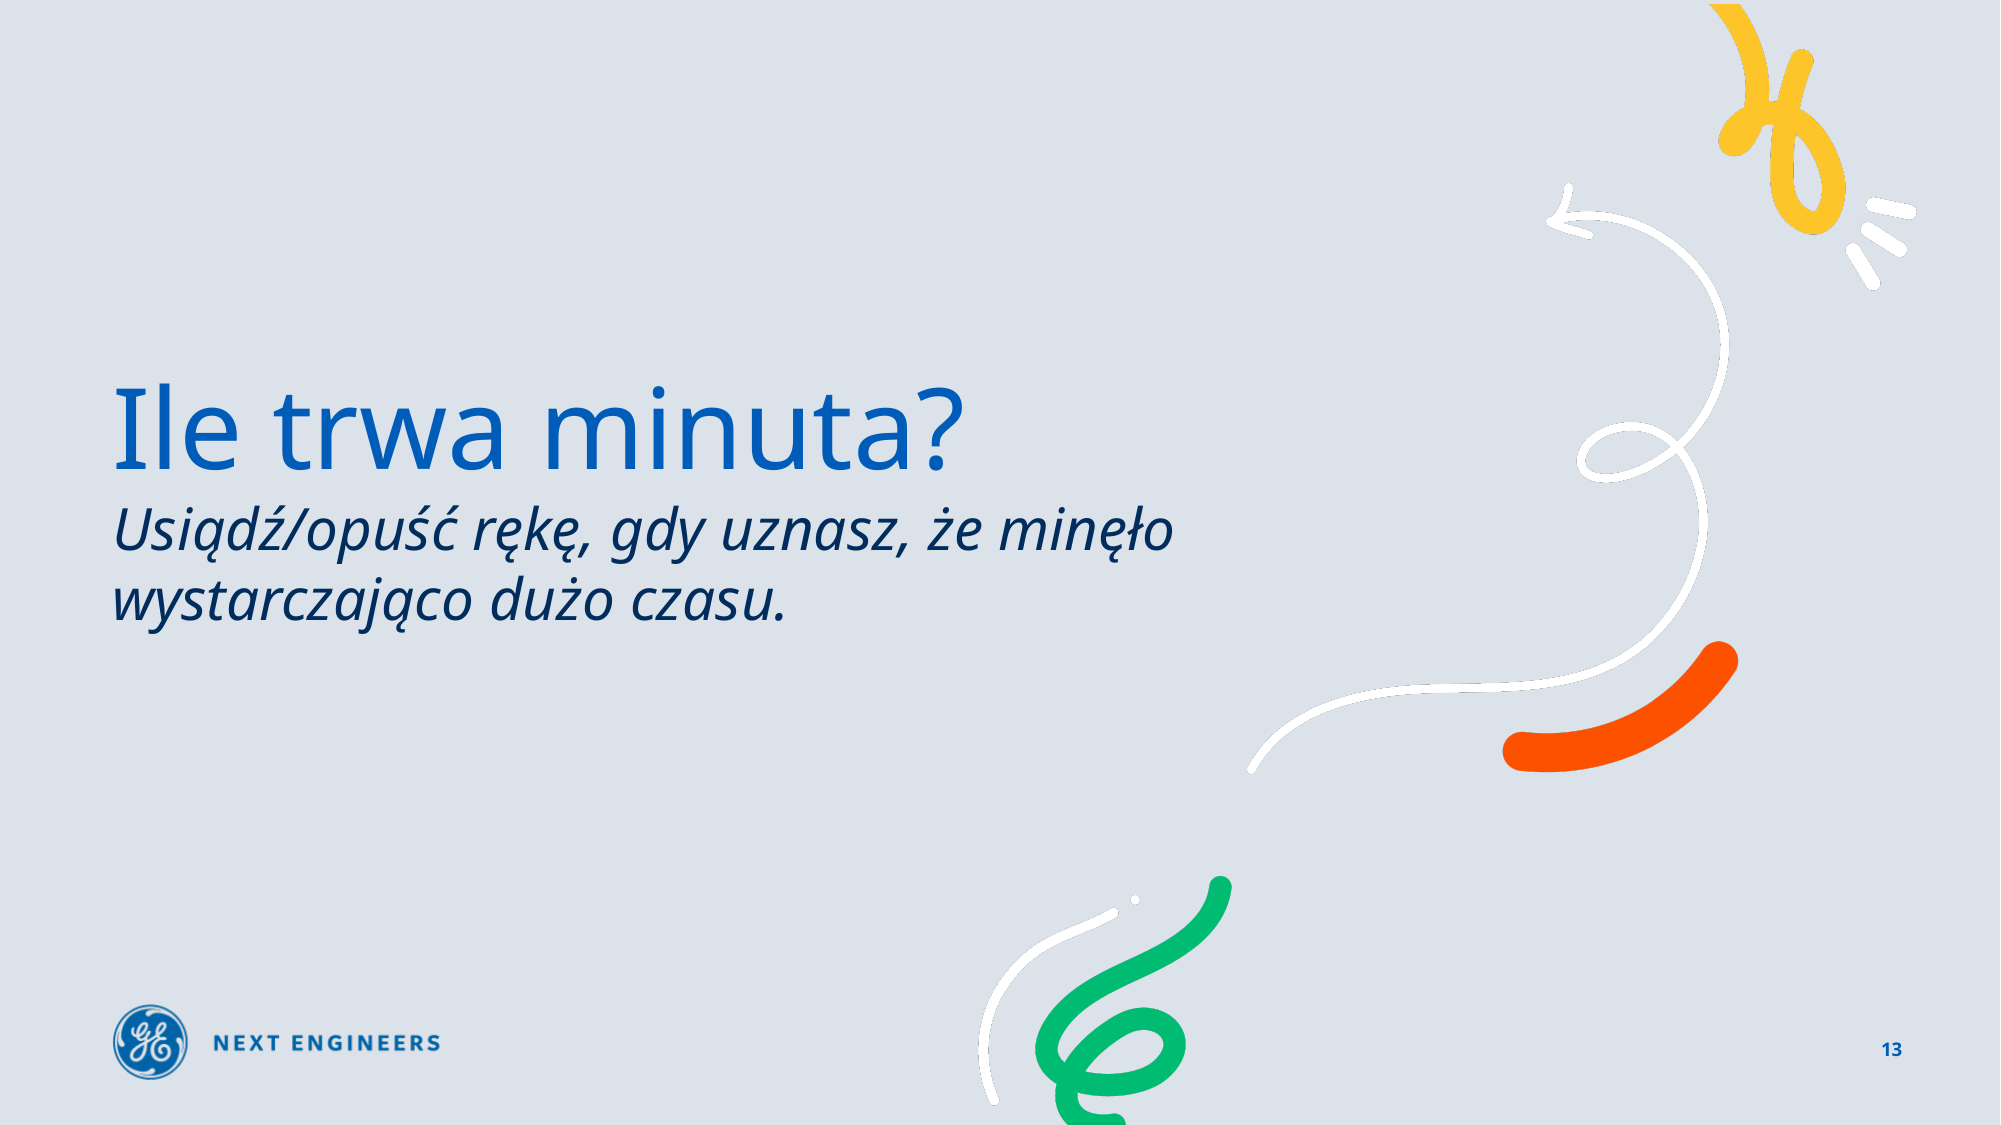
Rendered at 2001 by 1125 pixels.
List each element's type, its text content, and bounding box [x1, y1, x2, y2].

list Ile trwa minuta? Usiądź/opuść rękę, gdy uznasz, że minęło wystarczająco dużo czasu. [112, 357, 1332, 648]
slide_number 13 [1796, 1020, 1918, 1081]
picture [85, 987, 468, 1094]
picture [960, 4, 2000, 1125]
